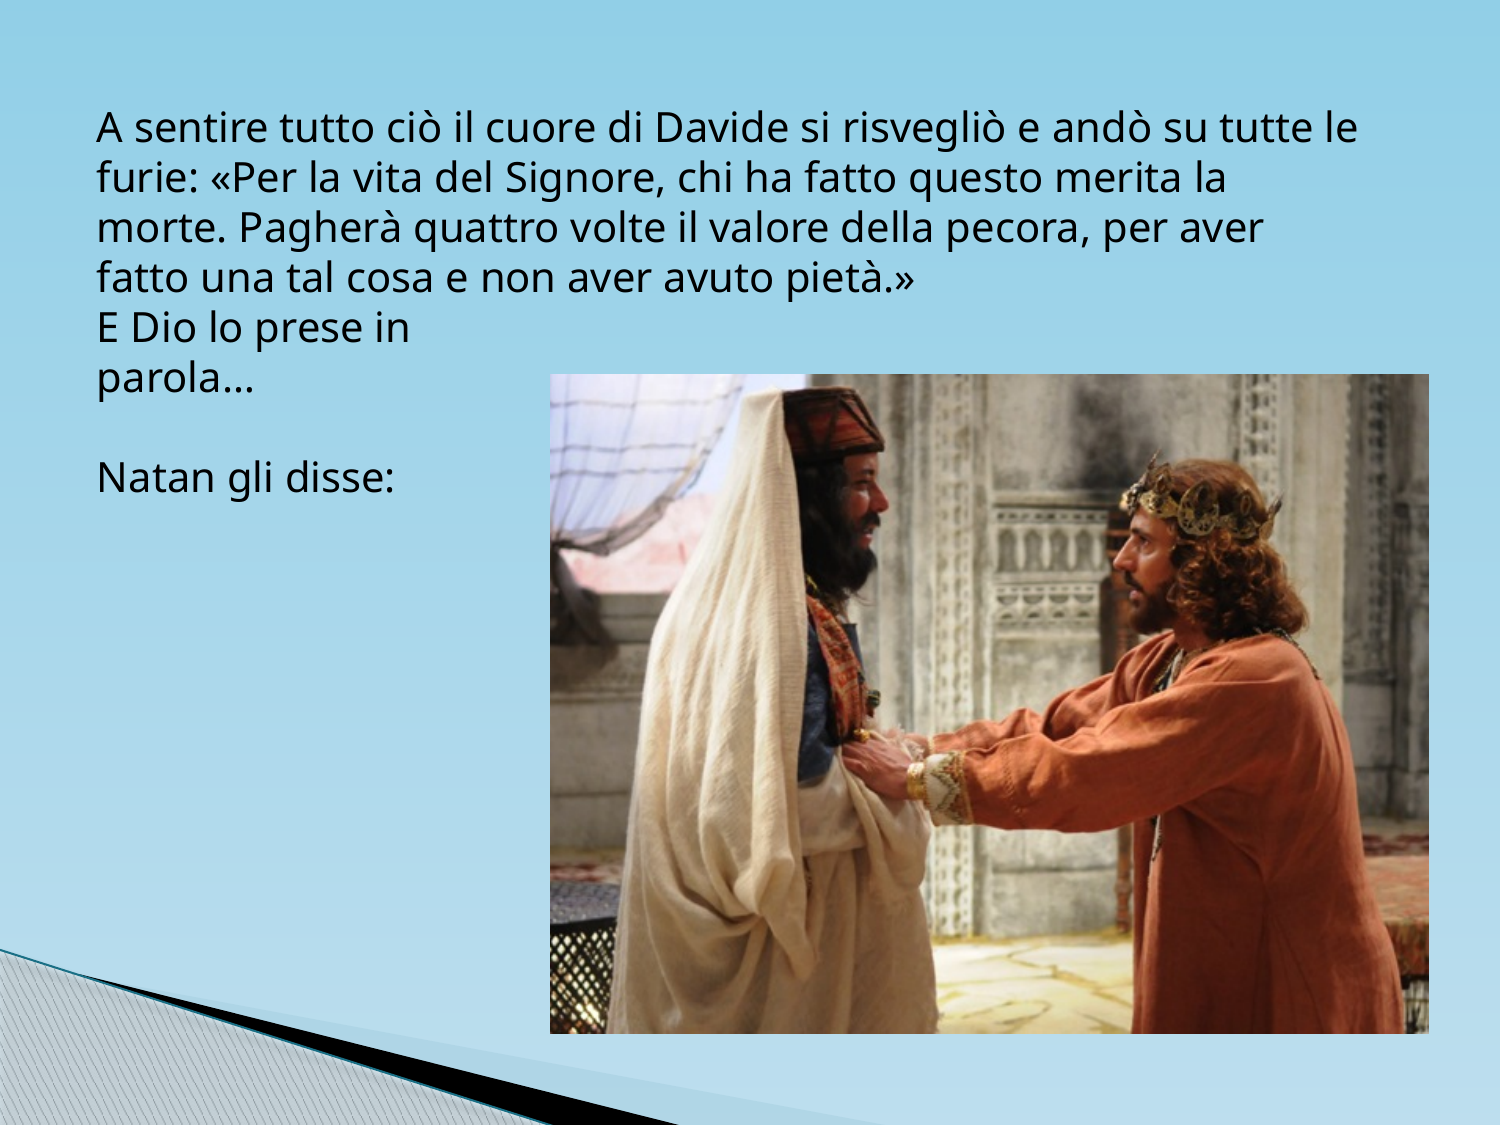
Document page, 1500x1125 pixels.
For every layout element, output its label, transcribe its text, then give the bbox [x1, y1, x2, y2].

text_box A sentire tutto ciò il cuore di Davide si risvegliò e andò su tutte le furie: «Per la vita del Signore, chi ha fatto questo merita la morte. Pagherà quattro volte il valore della pecora, per aver fatto una tal cosa e non aver avuto pietà.» E Dio lo prese in parola… Natan gli disse: [82, 93, 1383, 509]
picture [550, 374, 1430, 1034]
